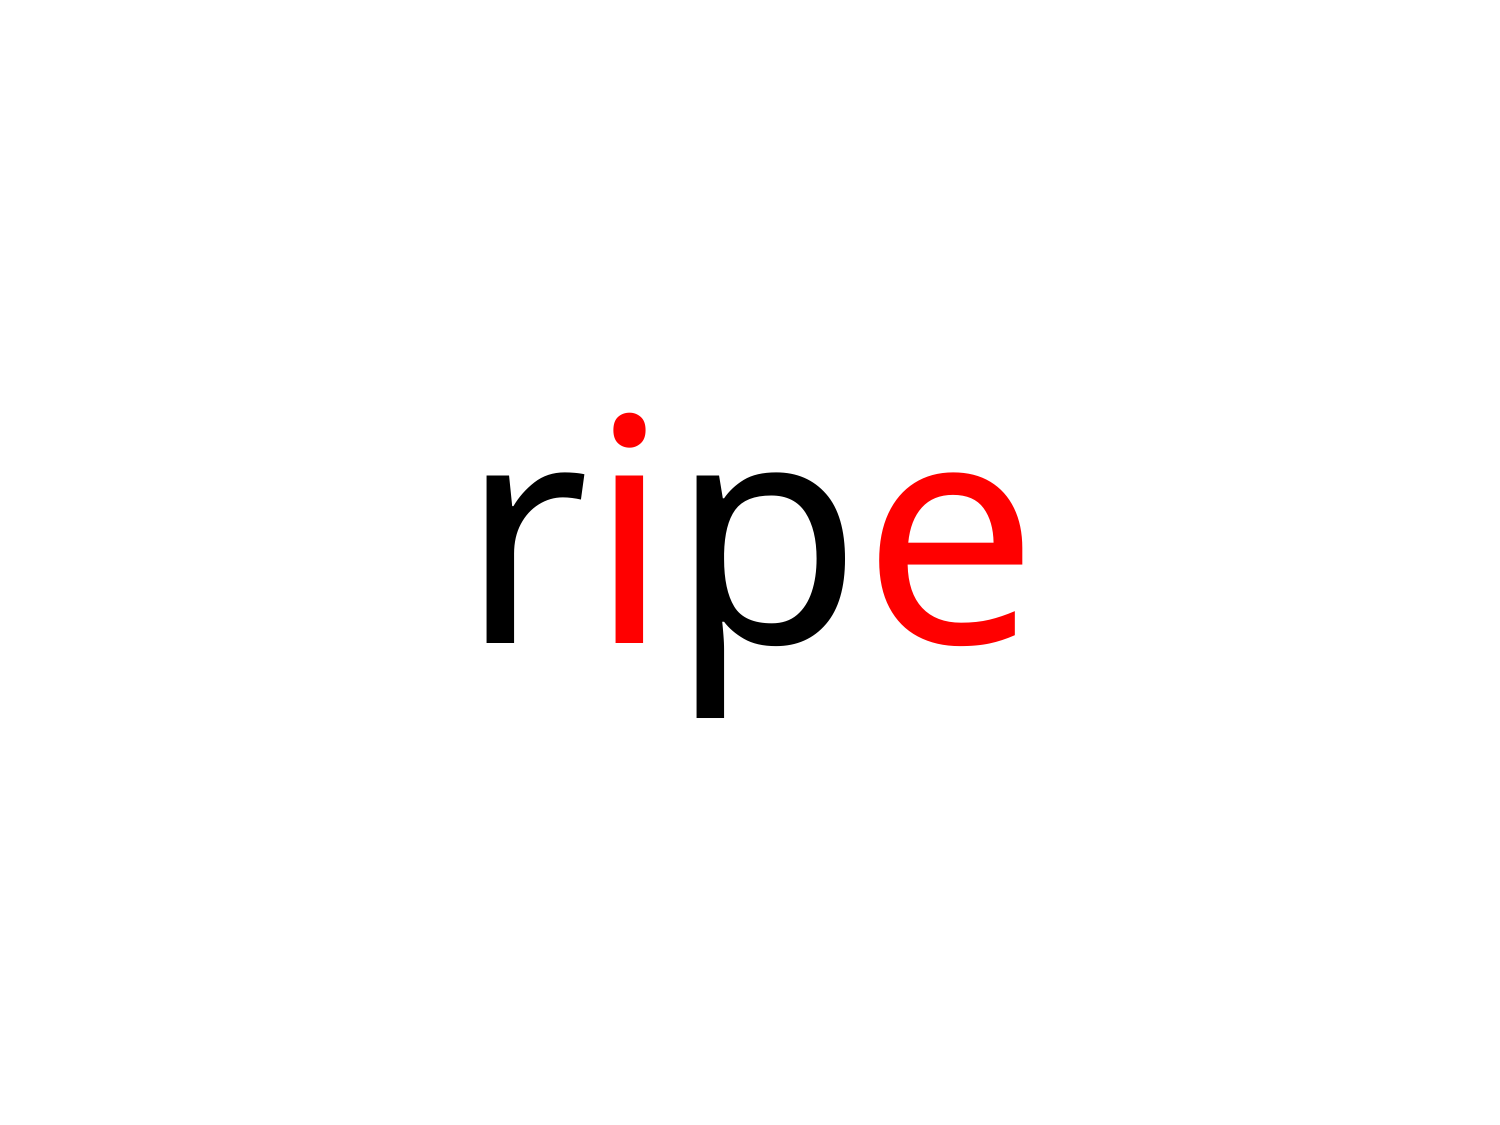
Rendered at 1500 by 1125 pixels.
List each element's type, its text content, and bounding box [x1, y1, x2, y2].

title ripe [75, 425, 1425, 613]
